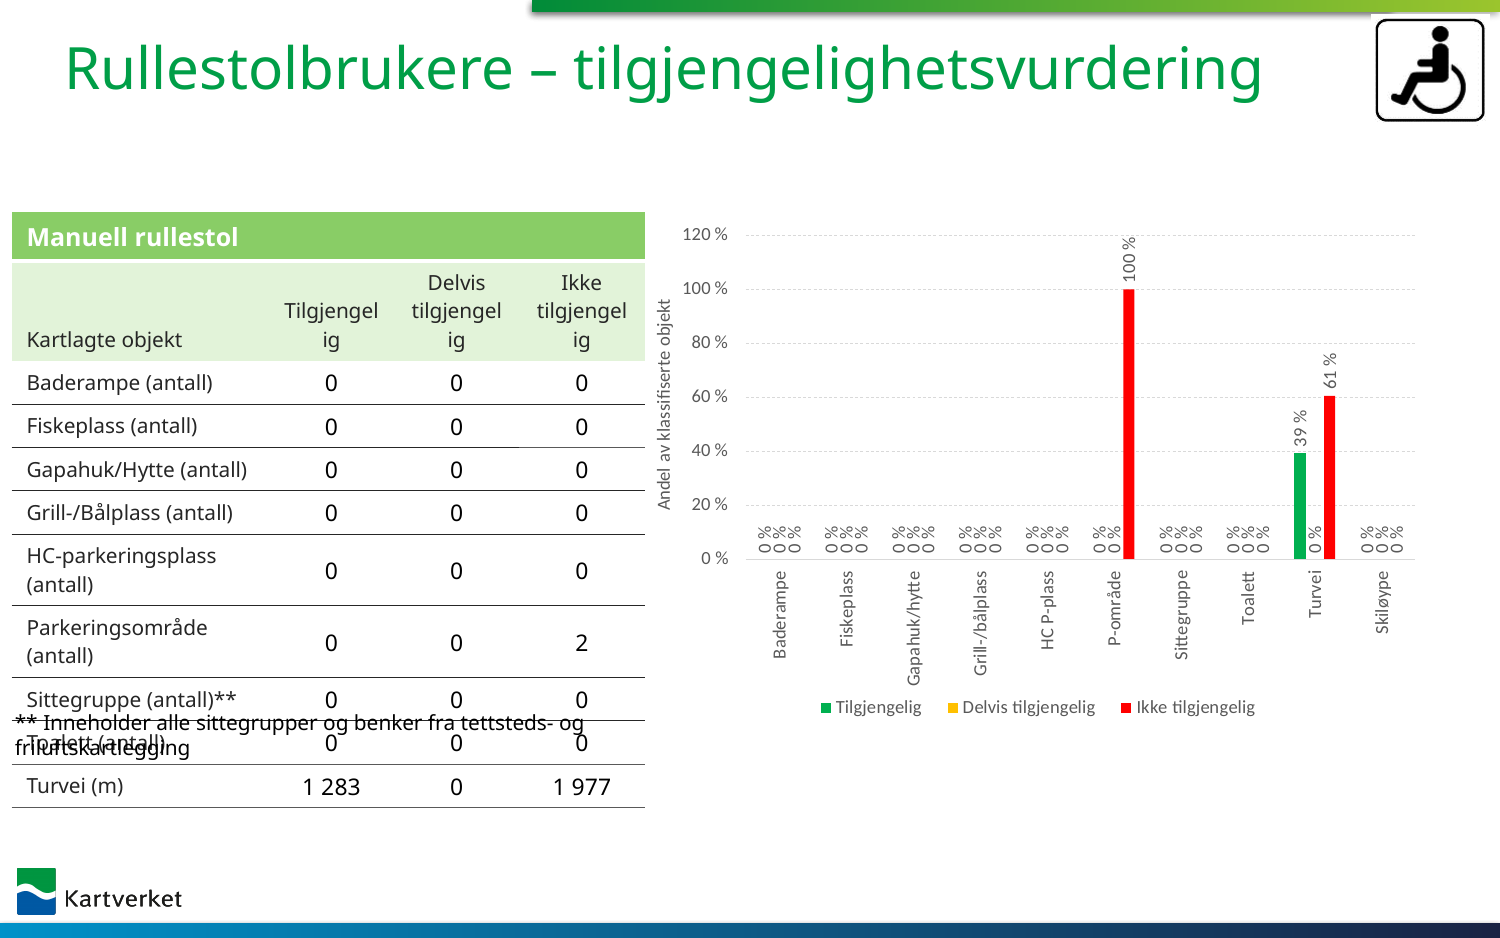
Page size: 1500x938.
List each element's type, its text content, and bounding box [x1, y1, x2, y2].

table_cell 0 [394, 361, 519, 404]
table_cell 0 [394, 448, 519, 490]
table_cell Grill-/Bålplass (antall) [12, 491, 269, 534]
table_cell 0 [269, 405, 394, 447]
table_cell 0 [269, 491, 394, 534]
table_cell 0 [519, 535, 638, 605]
table_cell HC-parkeringsplass (antall) [12, 535, 269, 605]
text_box ** Inneholder alle sittegrupper og benker fra tettsteds- og friluftskartlegging [0, 702, 745, 768]
table_cell 0 [394, 491, 519, 534]
table_cell 2 [519, 606, 638, 677]
table_cell 1 977 [519, 768, 645, 807]
picture [1371, 13, 1491, 127]
text_box Rullestolbrukere – tilgjengelighetsvurdering [49, 12, 1372, 109]
table_cell 0 [269, 448, 394, 490]
table_cell 0 [394, 405, 519, 447]
table_cell 0 [394, 535, 519, 605]
table_cell Baderampe (antall) [12, 361, 269, 404]
table_cell 0 [519, 491, 638, 534]
table_cell Turvei (m) [12, 768, 269, 807]
table_cell 0 [394, 606, 519, 677]
table_cell Sittegruppe (antall)** [12, 678, 269, 702]
table_cell 0 [519, 405, 638, 447]
table_cell Gapahuk/Hytte (antall) [12, 448, 269, 490]
table_cell 0 [519, 678, 638, 702]
table_cell 0 [269, 535, 394, 605]
table_cell 0 [269, 361, 394, 404]
table_cell 0 [269, 678, 394, 702]
table_cell Fiskeplass (antall) [12, 405, 269, 447]
table_header Manuell rullestol [12, 212, 645, 259]
table_cell 0 [519, 448, 638, 490]
table_cell Kartlagte objekt [12, 263, 269, 361]
table_cell Delvis tilgjengelig [394, 263, 519, 361]
table_cell Parkeringsområde (antall) [12, 606, 269, 677]
table_cell Ikke tilgjengelig [519, 263, 638, 361]
table_cell 0 [269, 606, 394, 677]
table_cell 0 [394, 768, 519, 807]
table_cell Tilgjengelig [269, 263, 394, 361]
table_cell 0 [519, 361, 638, 404]
table_cell 1 283 [269, 768, 394, 807]
table_cell 0 [394, 678, 519, 702]
picture [643, 218, 1426, 728]
